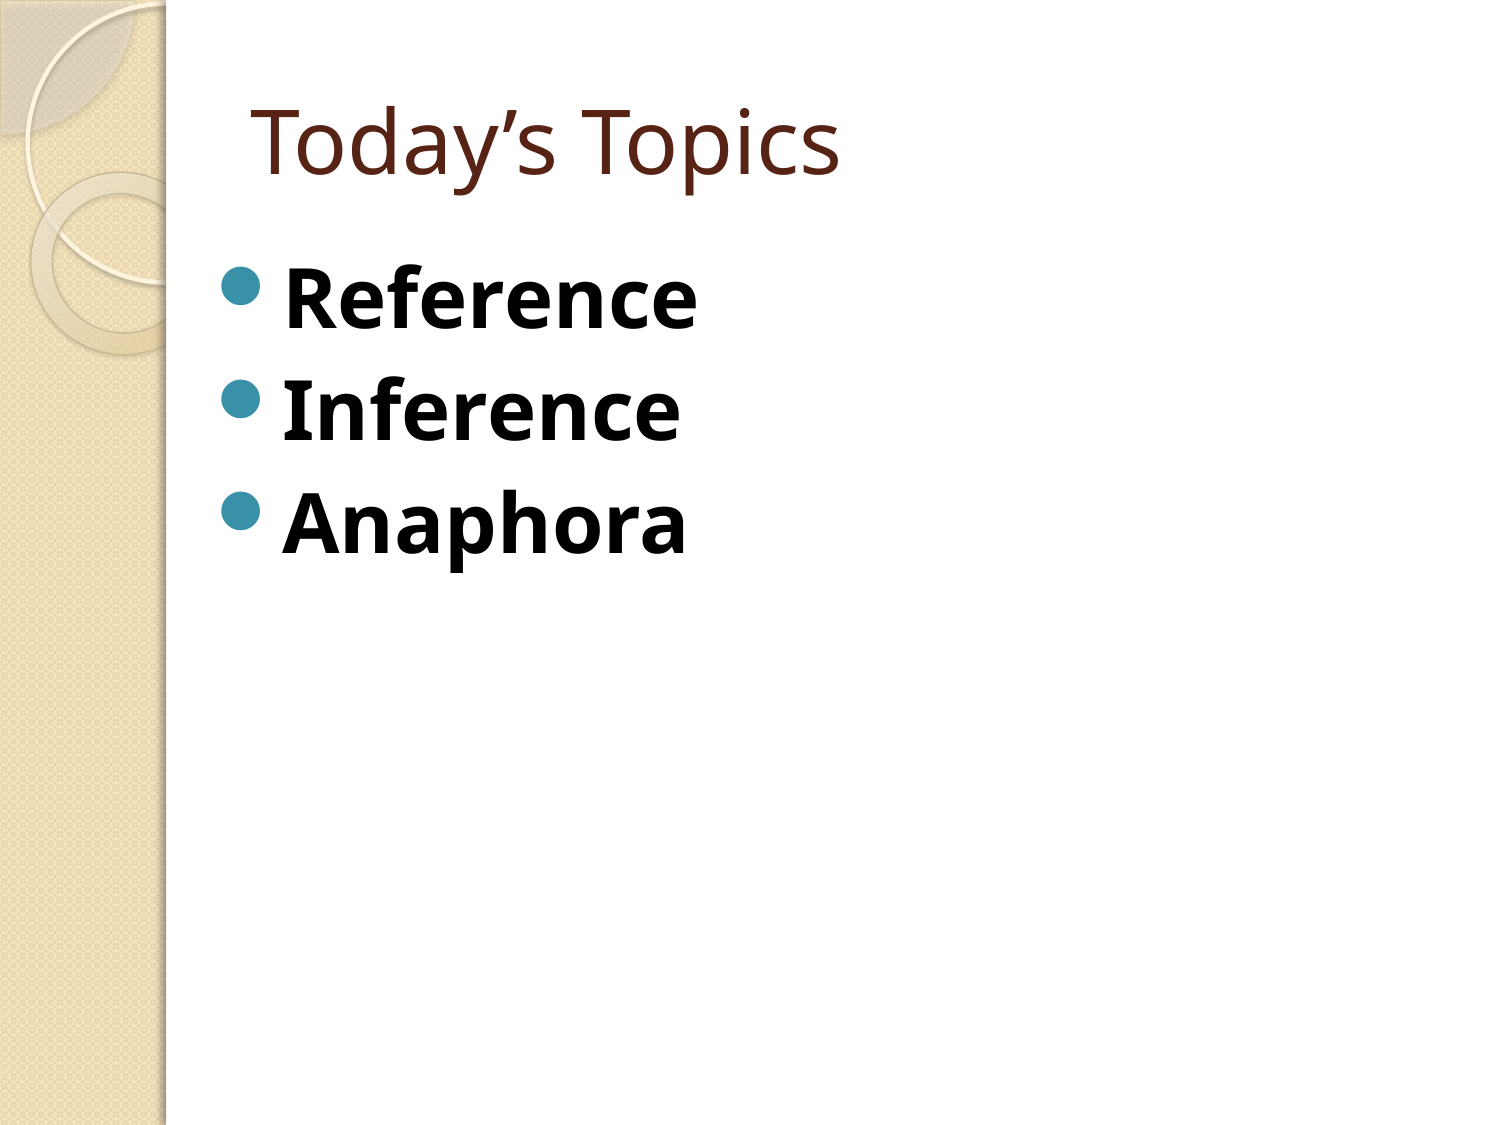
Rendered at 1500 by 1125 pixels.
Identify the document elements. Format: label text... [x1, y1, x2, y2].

title Today’s Topics [235, 45, 1466, 233]
list Reference Inference Anaphora [187, 237, 1466, 1025]
